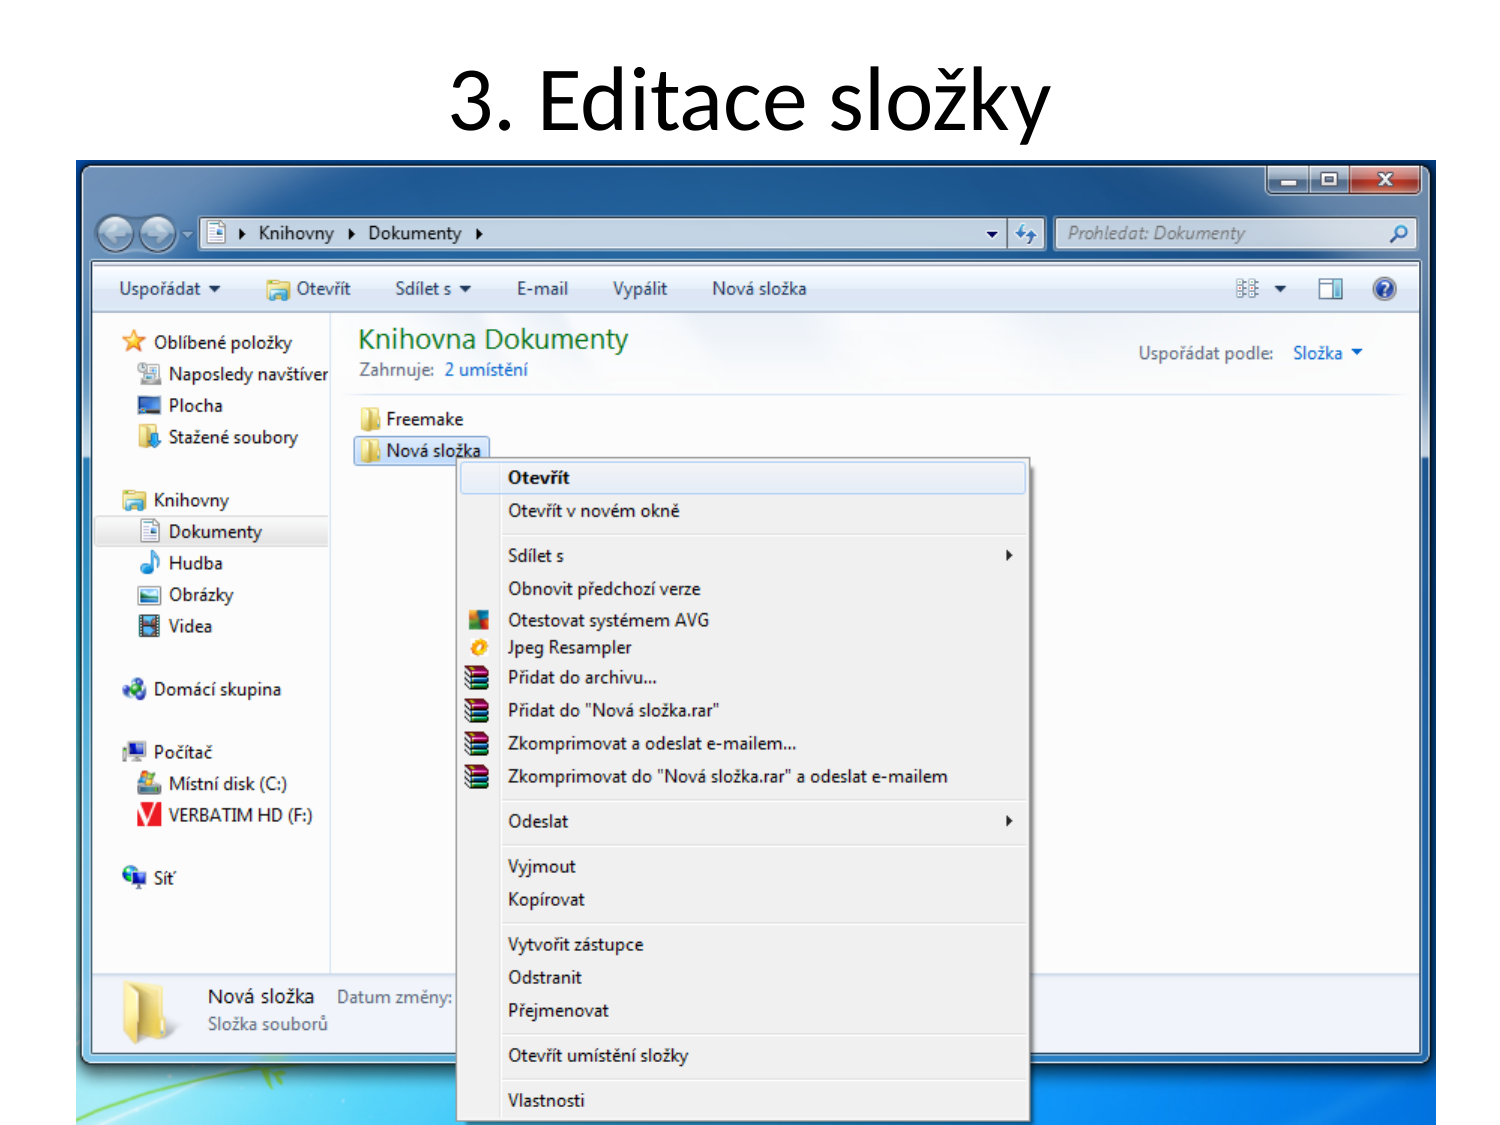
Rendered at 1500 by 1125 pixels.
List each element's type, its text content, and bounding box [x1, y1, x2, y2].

title 3. Editace složky [0, 0, 1500, 188]
picture [76, 160, 1436, 1125]
